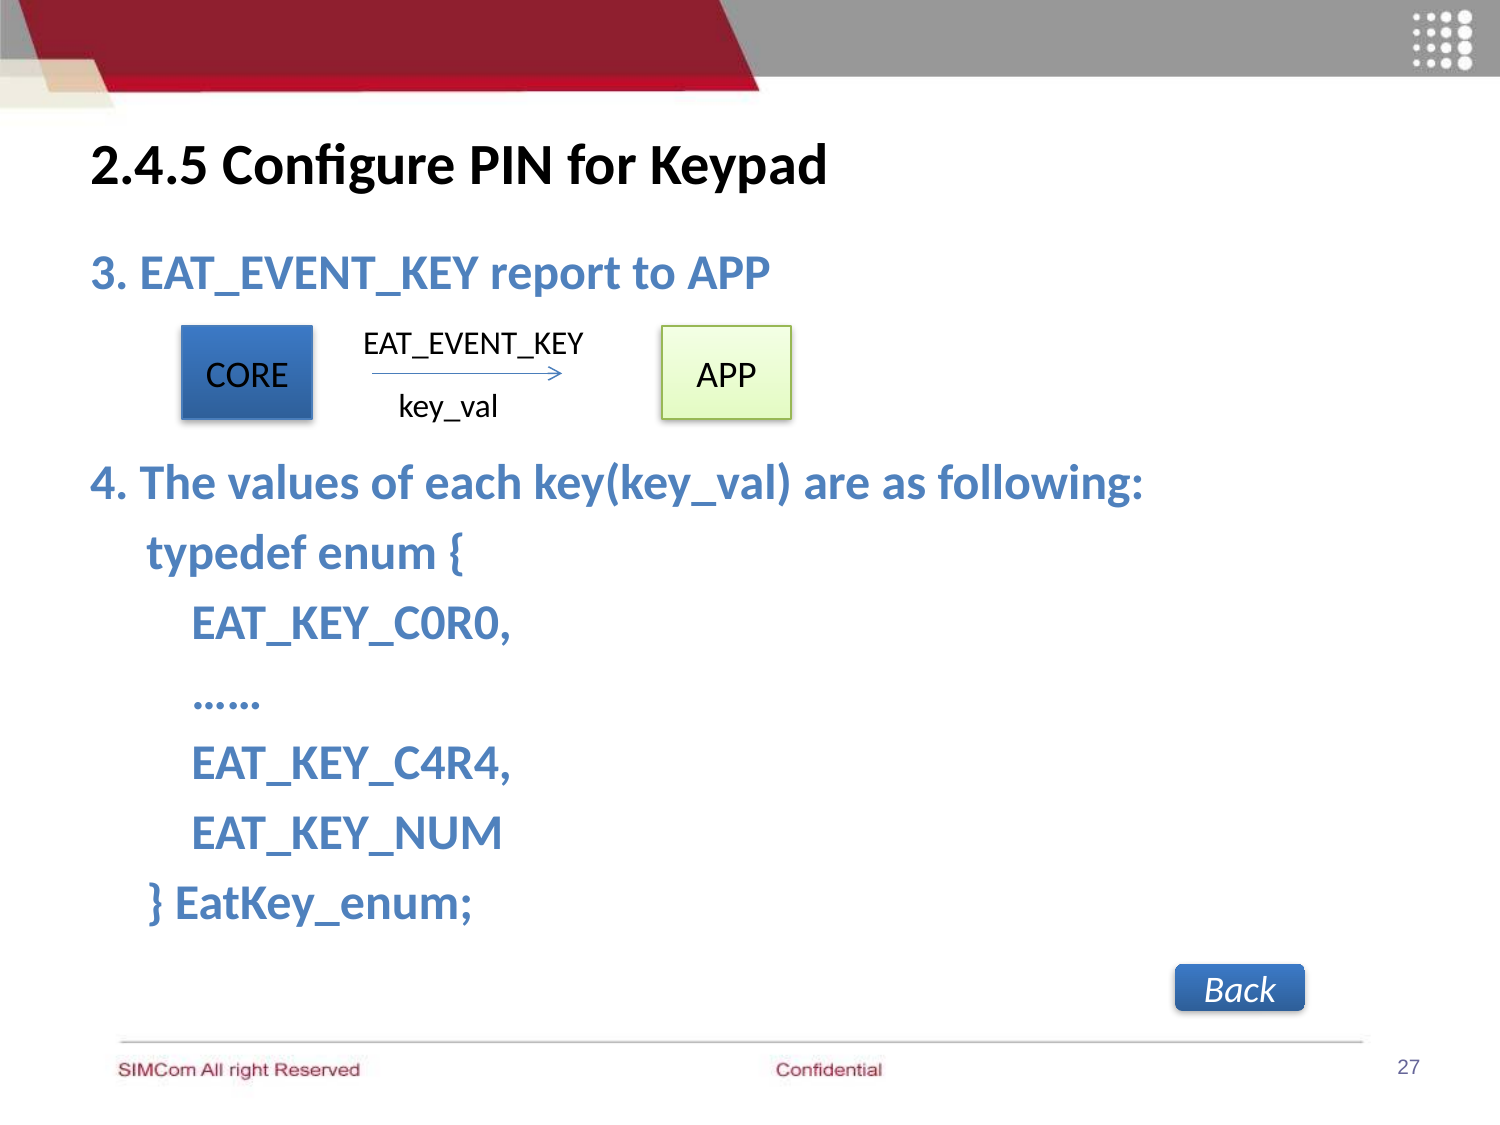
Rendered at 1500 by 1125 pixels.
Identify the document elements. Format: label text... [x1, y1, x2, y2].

picture [0, 0, 1500, 1125]
text_box Back [1175, 964, 1306, 1012]
text_box APP [661, 325, 792, 420]
title 2.4.5 Configure PIN for Keypad [74, 89, 1426, 231]
list 3. EAT_EVENT_KEY report to APP 4. The values of each key(key_val) are as following: typedef enum { EAT_KEY_C0R0, …… EAT_KEY_C4R4, EAT_KEY_NUM } EatKey_enum; [74, 231, 1426, 1036]
text_box CORE [181, 325, 313, 420]
text_box EAT_EVENT_KEY [348, 314, 620, 369]
text_box key_val [384, 382, 550, 432]
